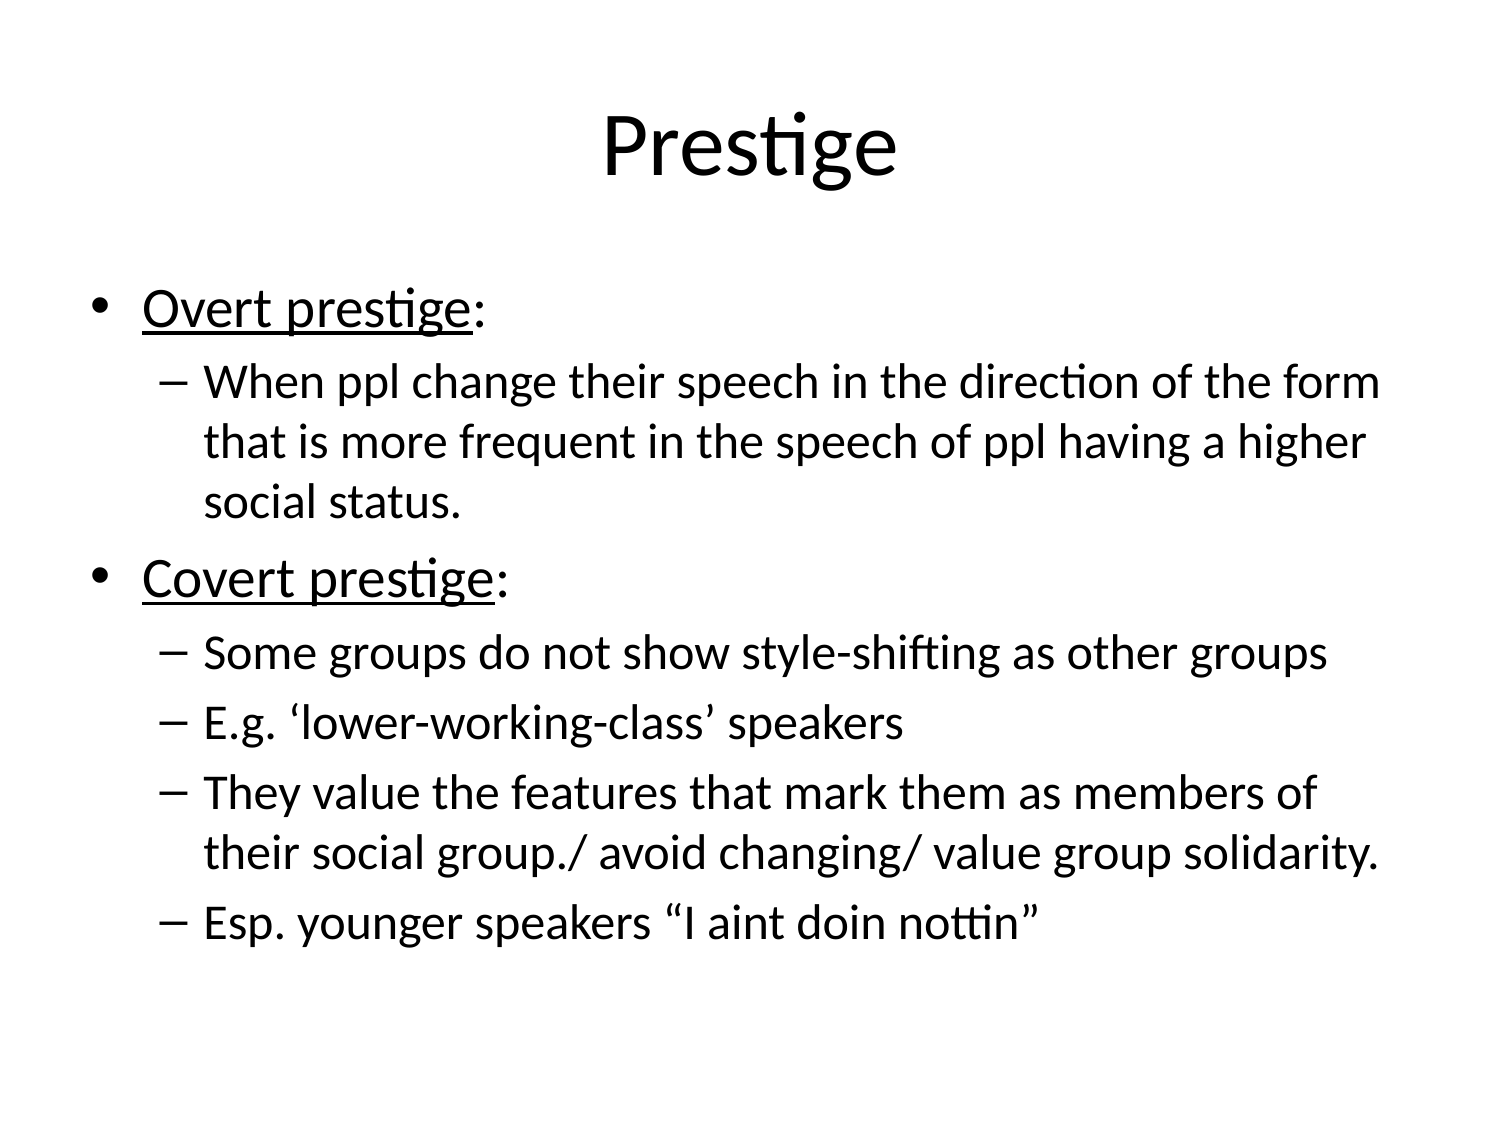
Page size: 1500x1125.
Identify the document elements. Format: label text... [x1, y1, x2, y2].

list Overt prestige: When ppl change their speech in the direction of the form that is more frequent in the speech of ppl having a higher social status. Covert prestige: Some groups do not show style-shifting as other groups E.g. ‘lower-working-class’ speakers They value the features that mark them as members of their social group./ avoid changing/ value group solidarity. Esp. younger speakers “I aint doin nottin” [75, 262, 1425, 1005]
title Prestige [75, 45, 1425, 233]
